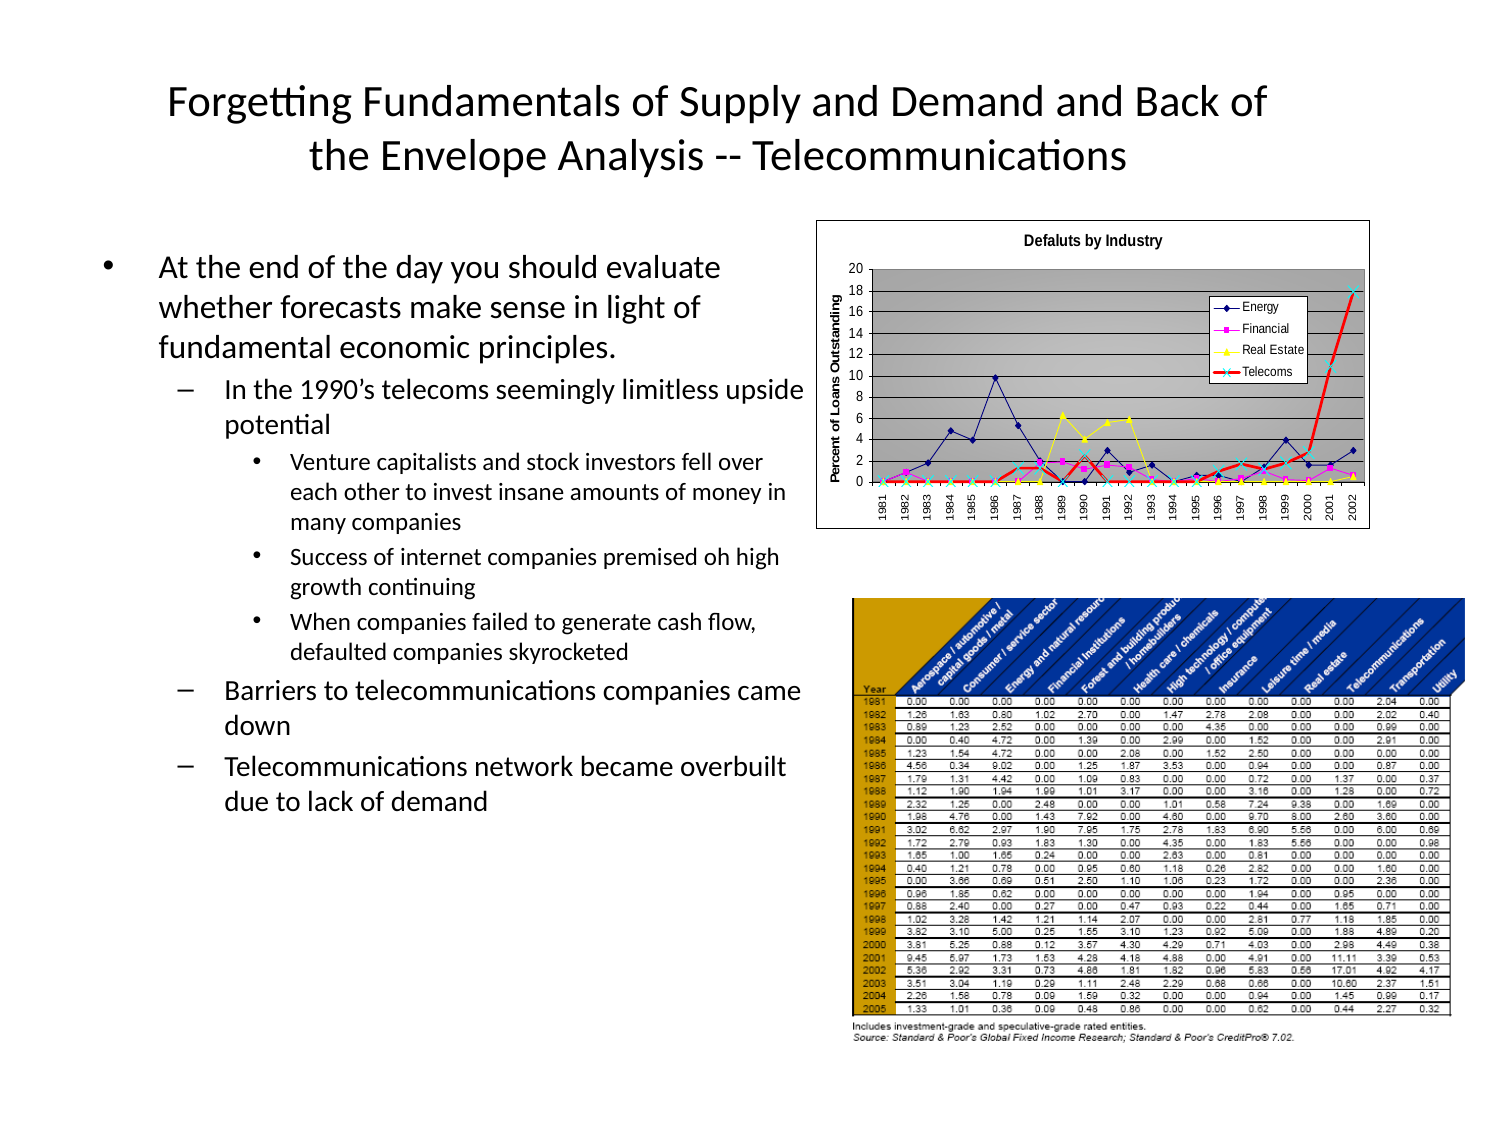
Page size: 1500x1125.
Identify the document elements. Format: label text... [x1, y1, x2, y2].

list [811, 214, 1376, 534]
list At the end of the day you should evaluate whether forecasts make sense in light of fundamental economic principles. In the 1990’s telecoms seemingly limitless upside potential Venture capitalists and stock investors fell over each other to invest insane amounts of money in many companies Success of internet companies premised oh high growth continuing When companies failed to generate cash flow, defaulted companies skyrocketed Barriers to telecommunications companies came down Telecommunications network became overbuilt due to lack of demand [87, 237, 825, 1013]
title Forgetting Fundamentals of Supply and Demand and Back of the Envelope Analysis -- Telecommunications [137, 62, 1300, 188]
picture [849, 598, 1467, 1050]
